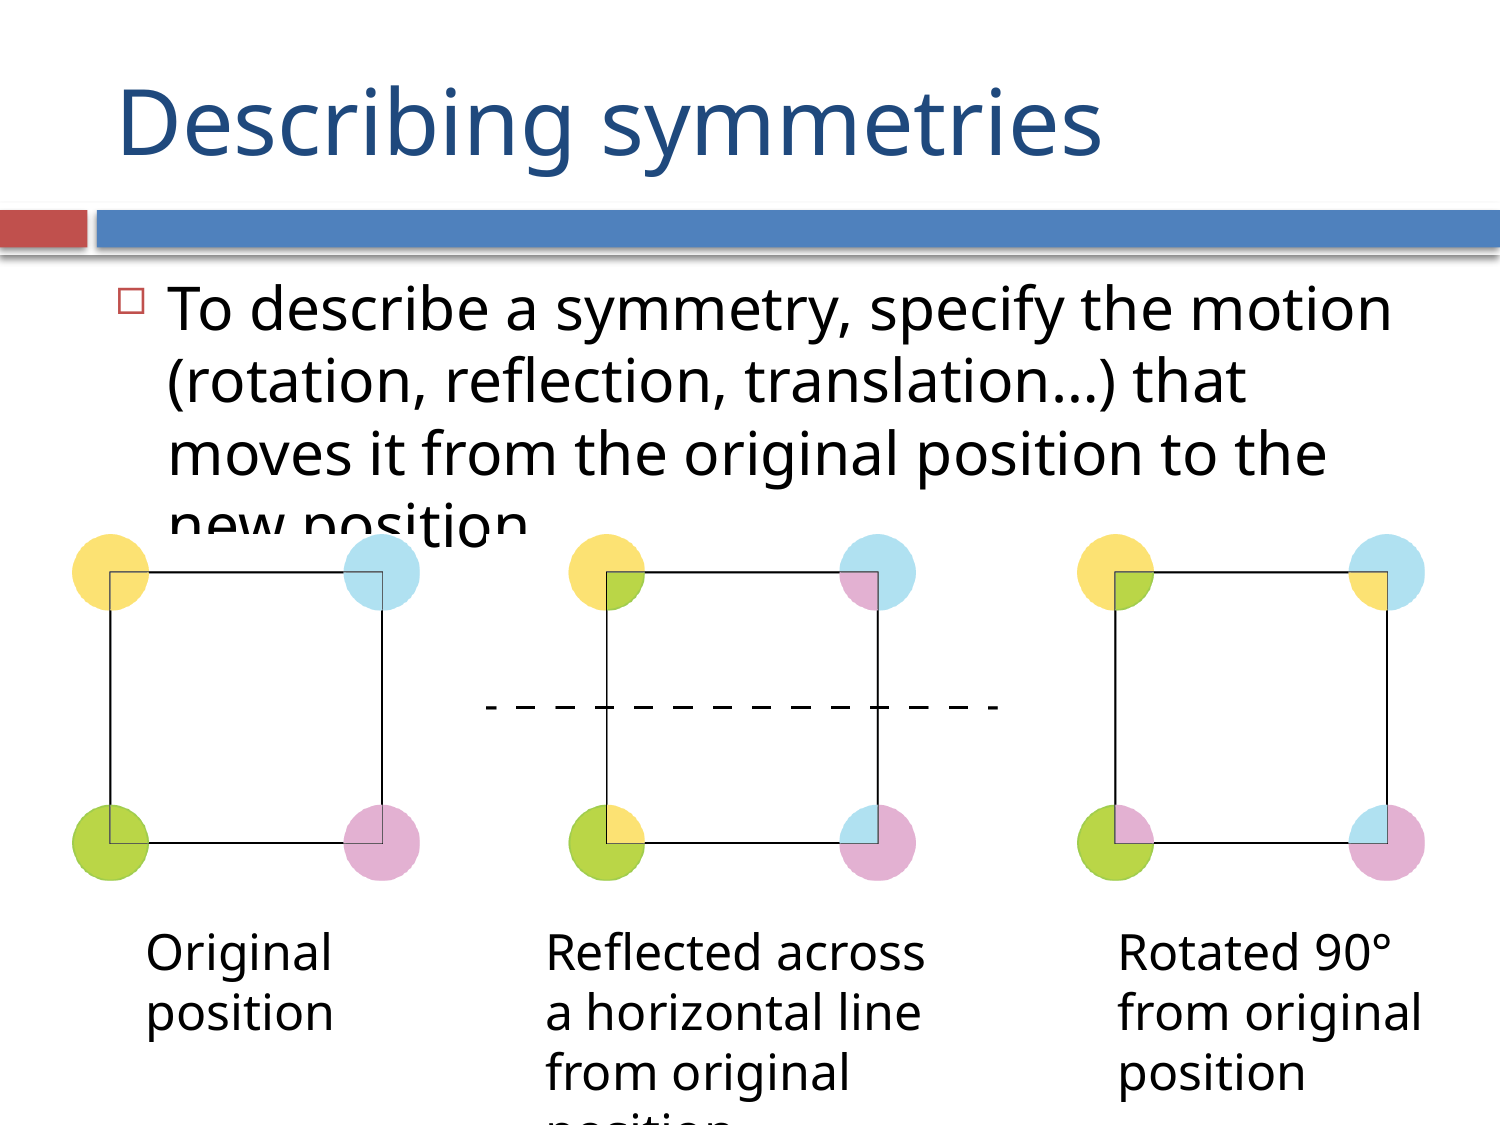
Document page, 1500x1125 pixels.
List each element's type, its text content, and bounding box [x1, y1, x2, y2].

list To describe a symmetry, specify the motion (rotation, reflection, translation…) that moves it from the original position to the new position. [100, 262, 1438, 535]
text_box Original position [130, 913, 367, 1048]
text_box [1077, 534, 1464, 1111]
title Describing symmetries [100, 37, 1438, 200]
picture [72, 534, 420, 882]
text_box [486, 534, 998, 1111]
